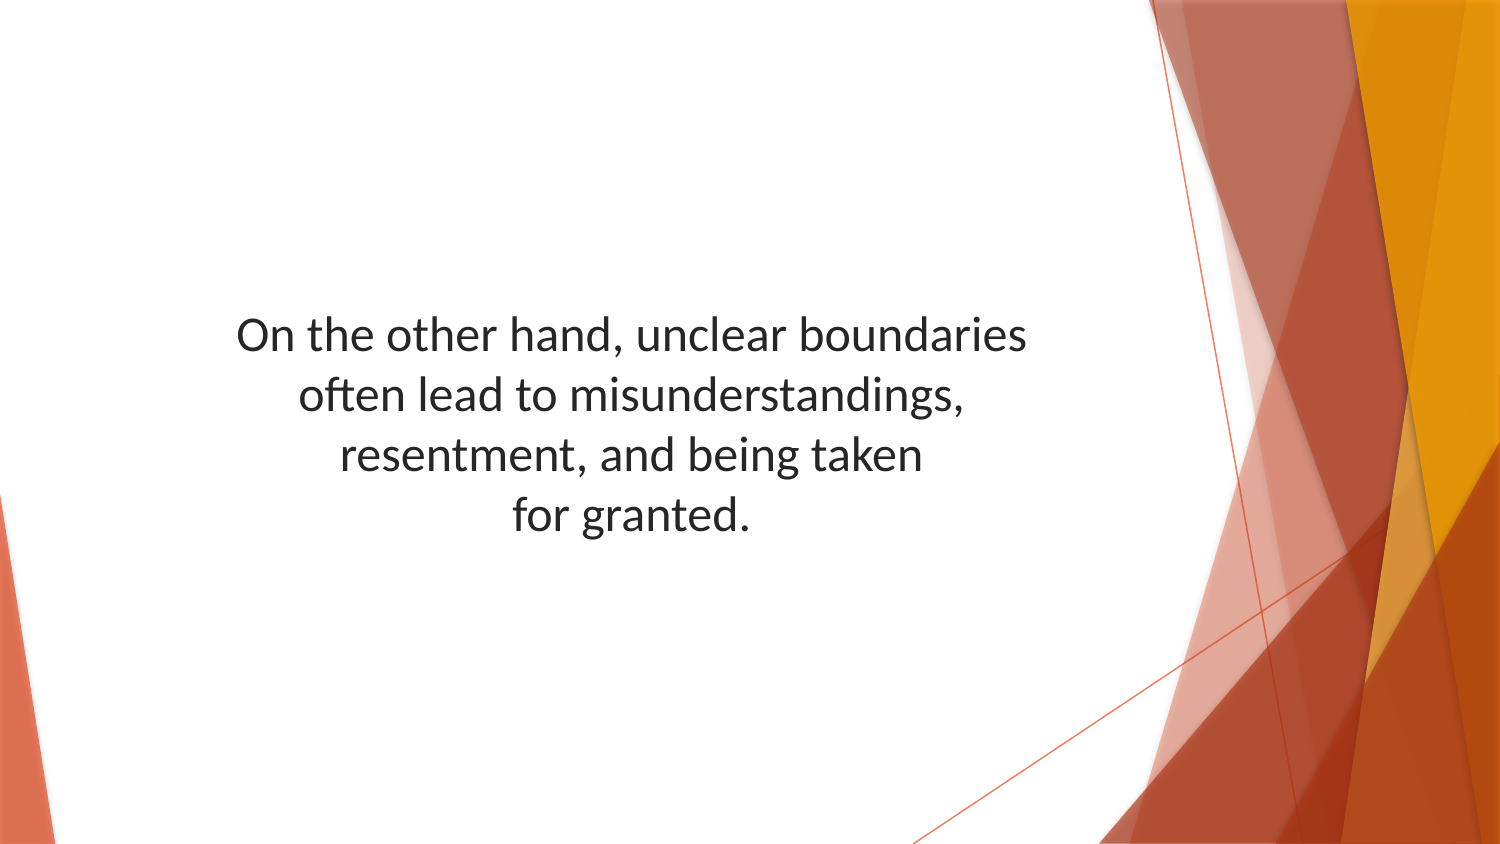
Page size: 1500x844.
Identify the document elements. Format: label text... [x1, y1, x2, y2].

list On the other hand, unclear boundaries often lead to misunderstandings, resentment, and being taken for granted. [206, 197, 1058, 647]
